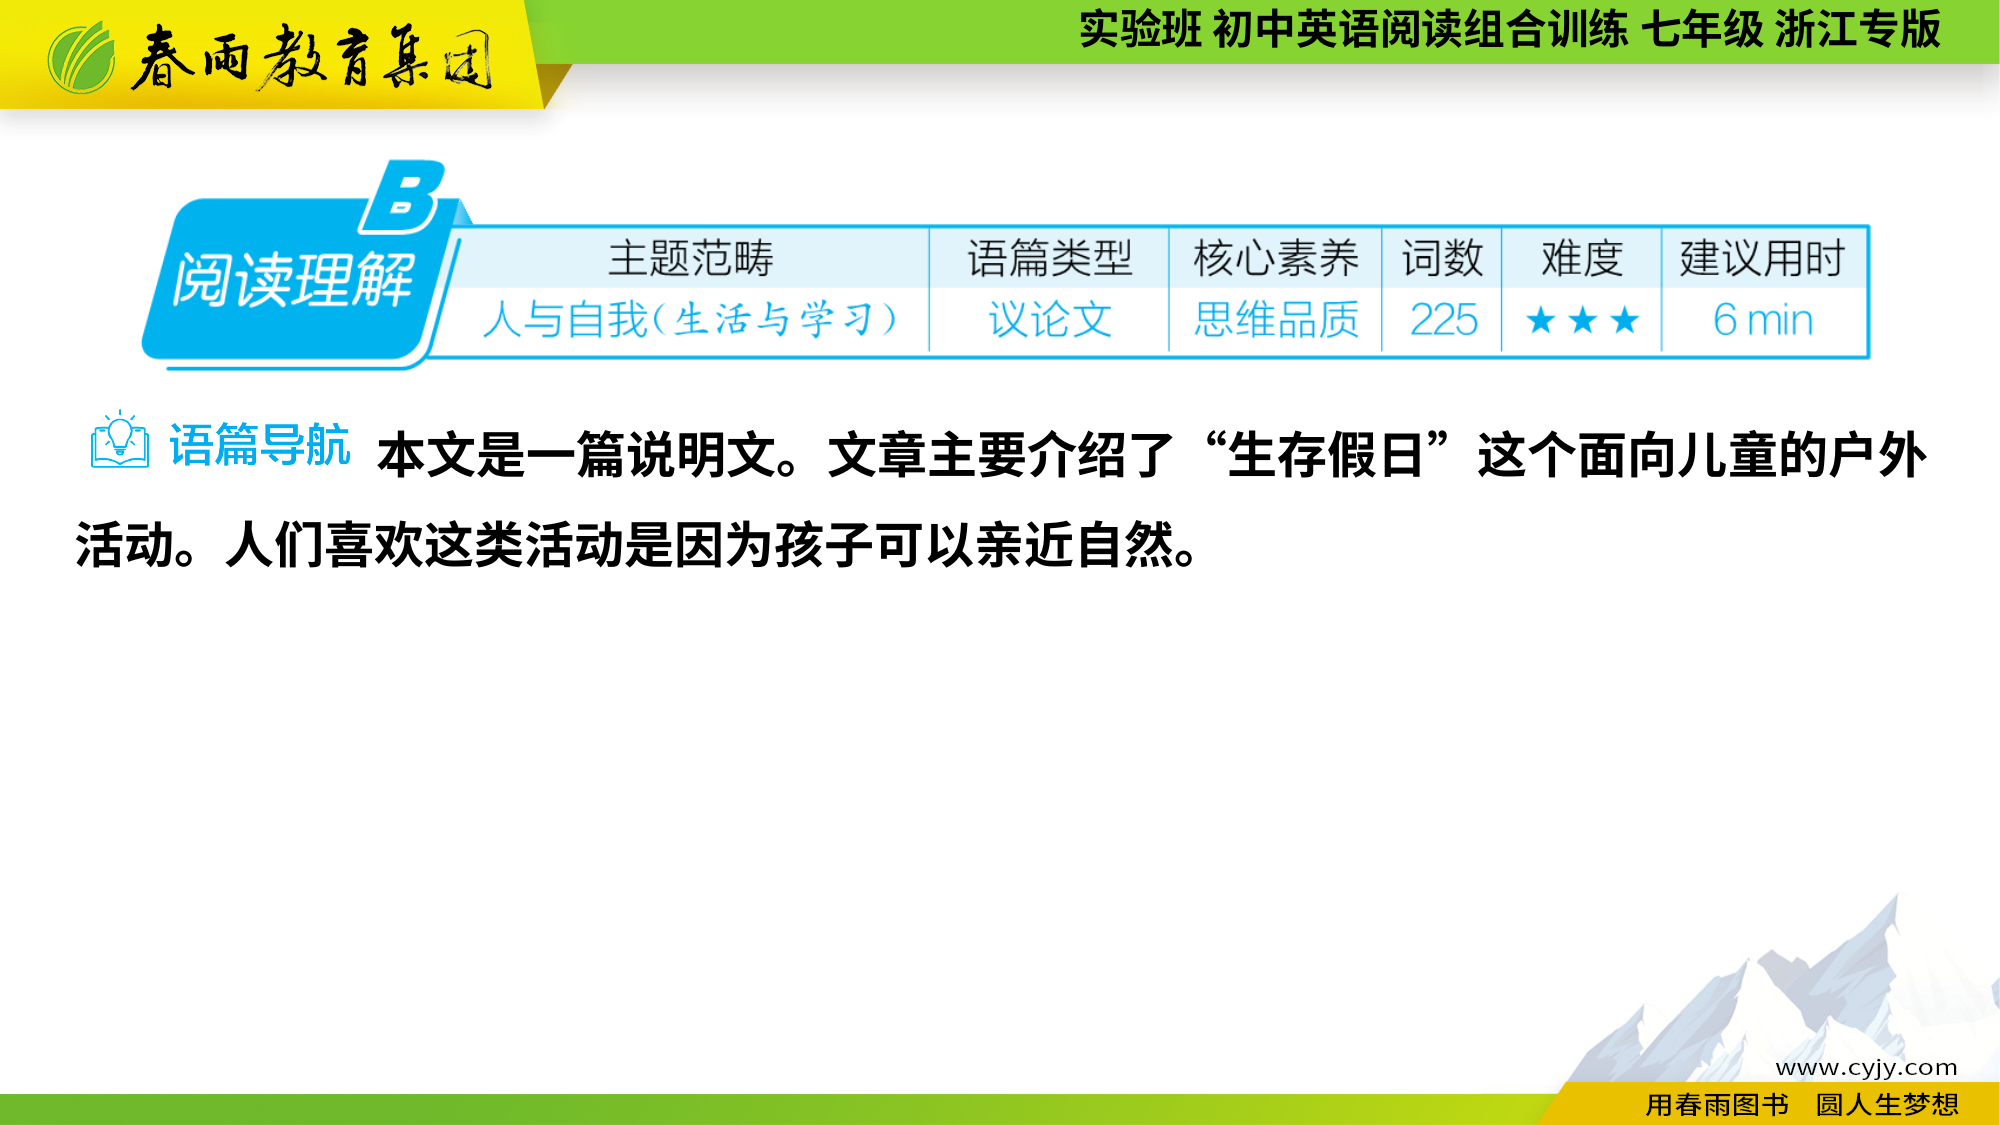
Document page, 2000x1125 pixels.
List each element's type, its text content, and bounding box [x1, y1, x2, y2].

list 本文是一篇说明文。文章主要介绍了“生存假日”这个面向儿童的户外活动。人们喜欢这类活动是因为孩子可以亲近自然。 [59, 385, 1944, 572]
picture [0, 0, 2000, 1125]
